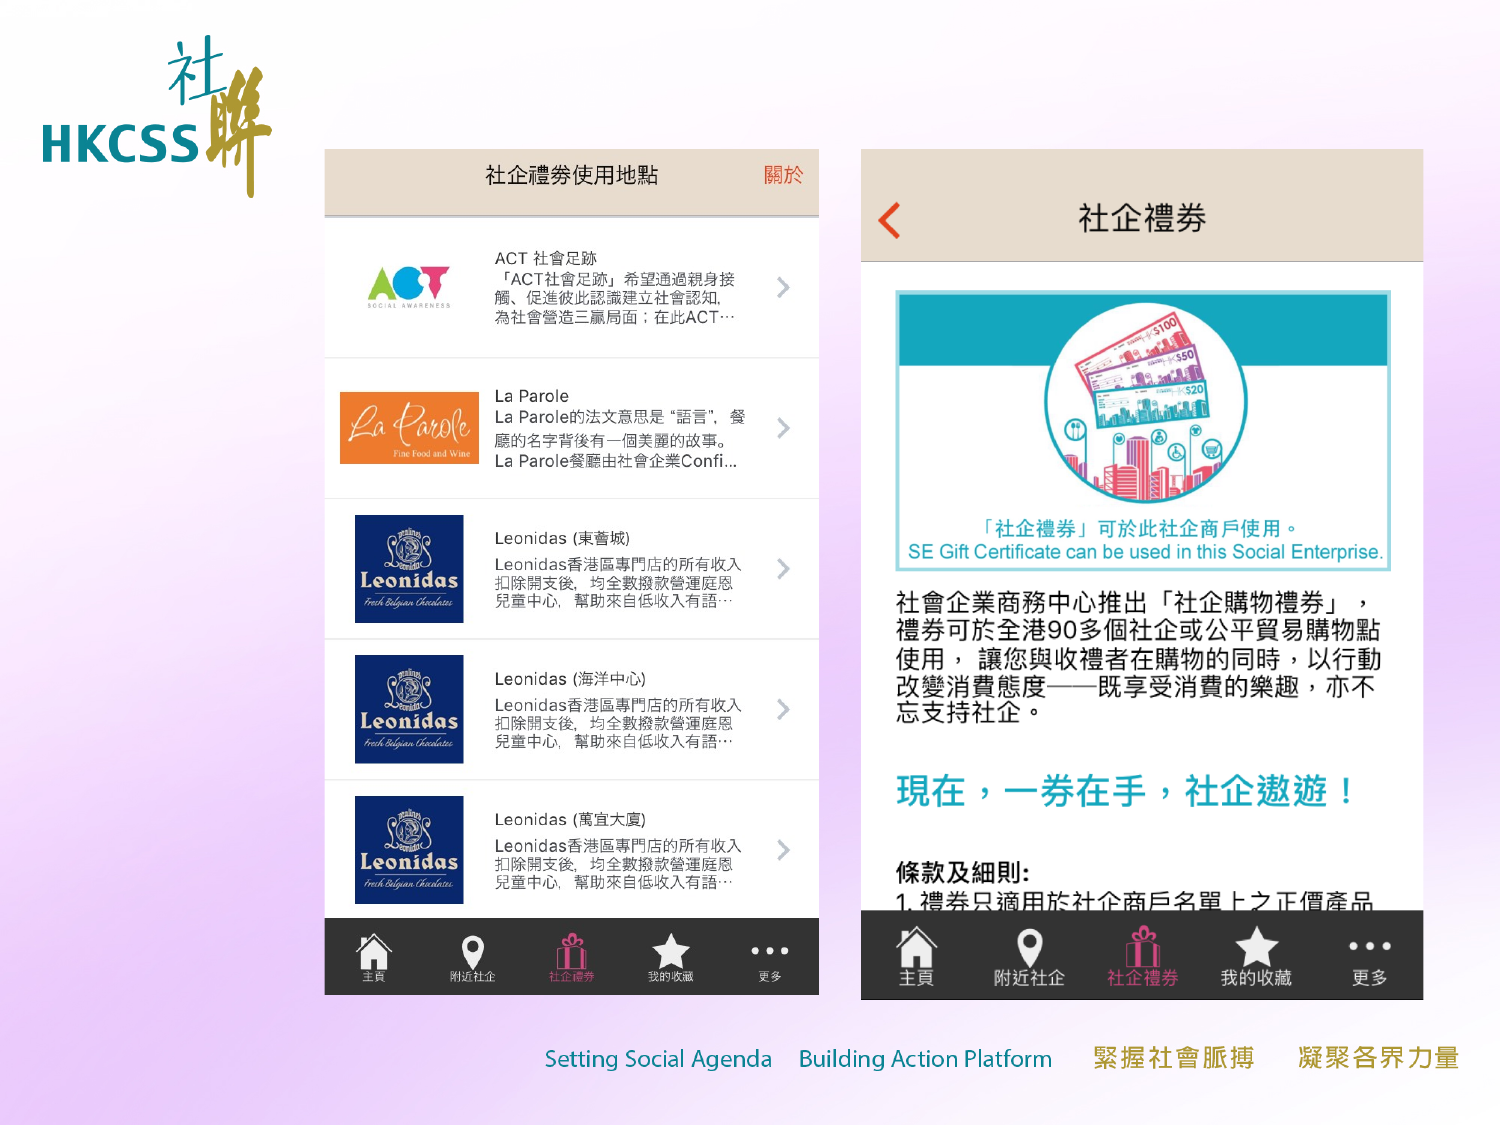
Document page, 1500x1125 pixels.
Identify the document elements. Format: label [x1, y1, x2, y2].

picture [0, 0, 1500, 1125]
list [860, 148, 1424, 1000]
